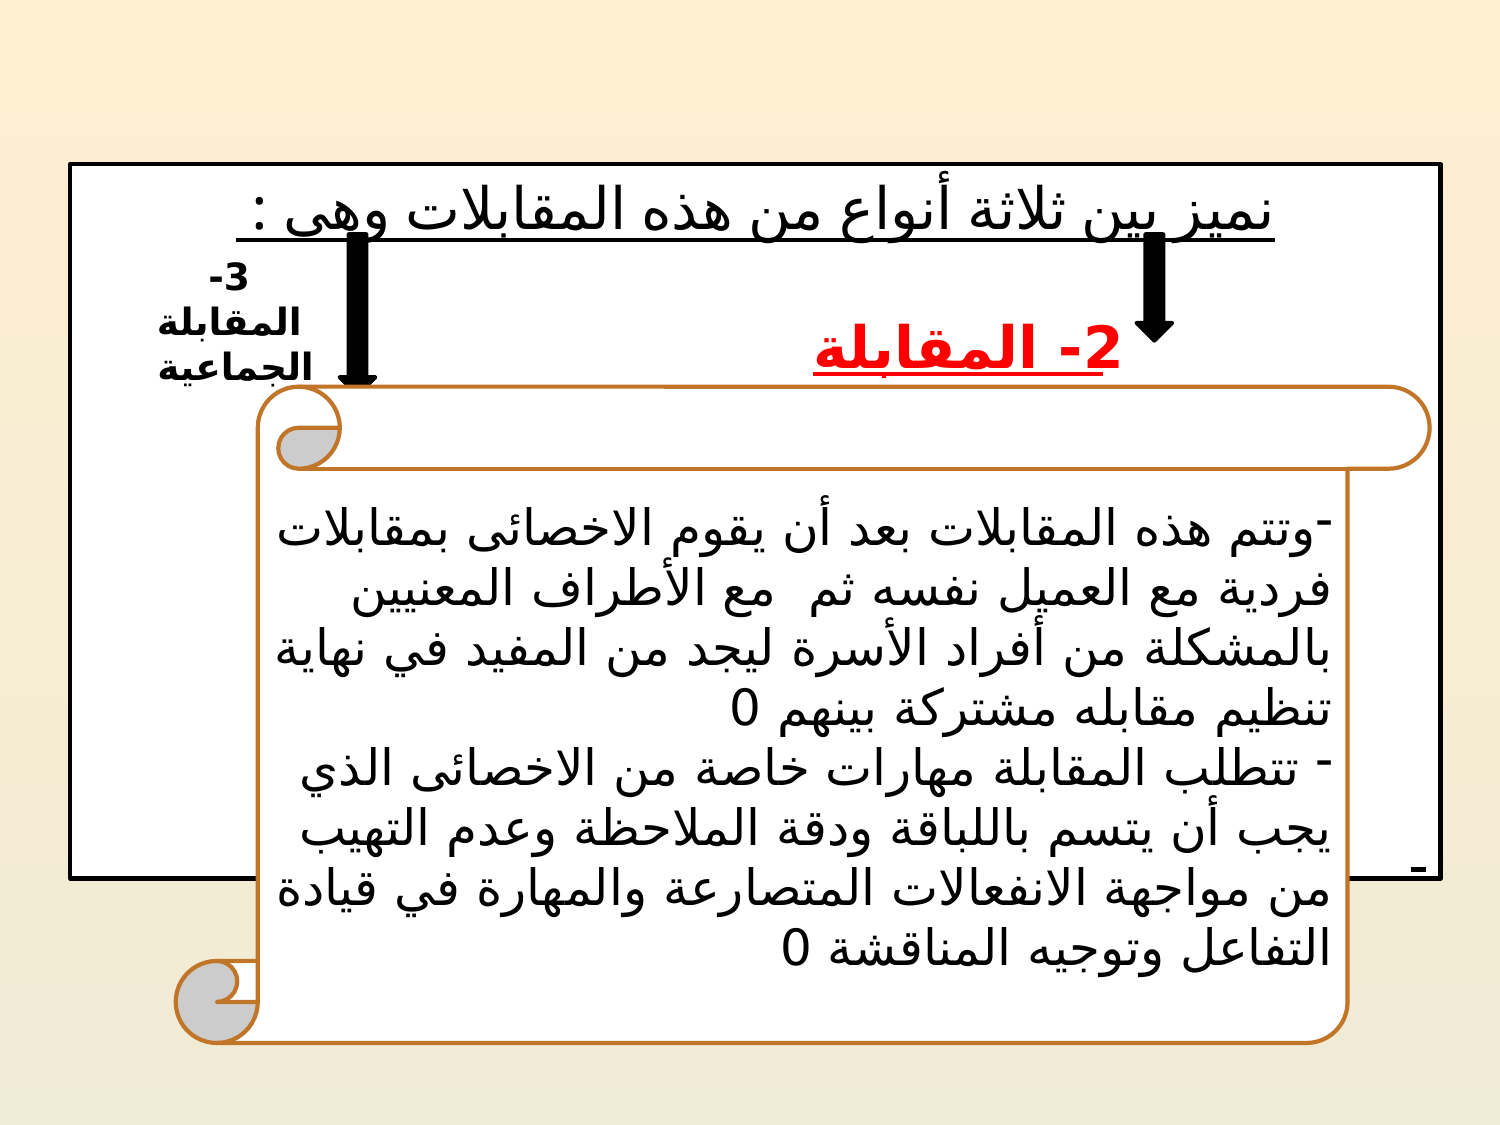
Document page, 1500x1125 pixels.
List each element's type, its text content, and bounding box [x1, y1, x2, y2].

text_box نميز بين ثلاثة أنواع من هذه المقابلات وهى : [68, 162, 1443, 881]
text_box [337, 232, 378, 384]
text_box وتتم هذه المقابلات بعد أن يقوم الاخصائى بمقابلات فردية مع العميل نفسه ثم مع الأطراف المعنيين بالمشكلة من أفراد الأسرة ليجد من المفيد في نهاية تنظيم مقابله مشتركة بينهم 0 تتطلب المقابلة مهارات خاصة من الاخصائى الذي يجب أن يتسم باللباقة ودقة الملاحظة وعدم التهيب من مواجهة الانفعالات المتصارعة والمهارة في قيادة التفاعل وتوجيه المناقشة 0 [173, 384, 1432, 1046]
text_box [1143, 232, 1166, 302]
text_box 2- المقابلة المشتركة [702, 302, 1235, 384]
text_box 3- المقابلة الجماعية [128, 246, 330, 396]
